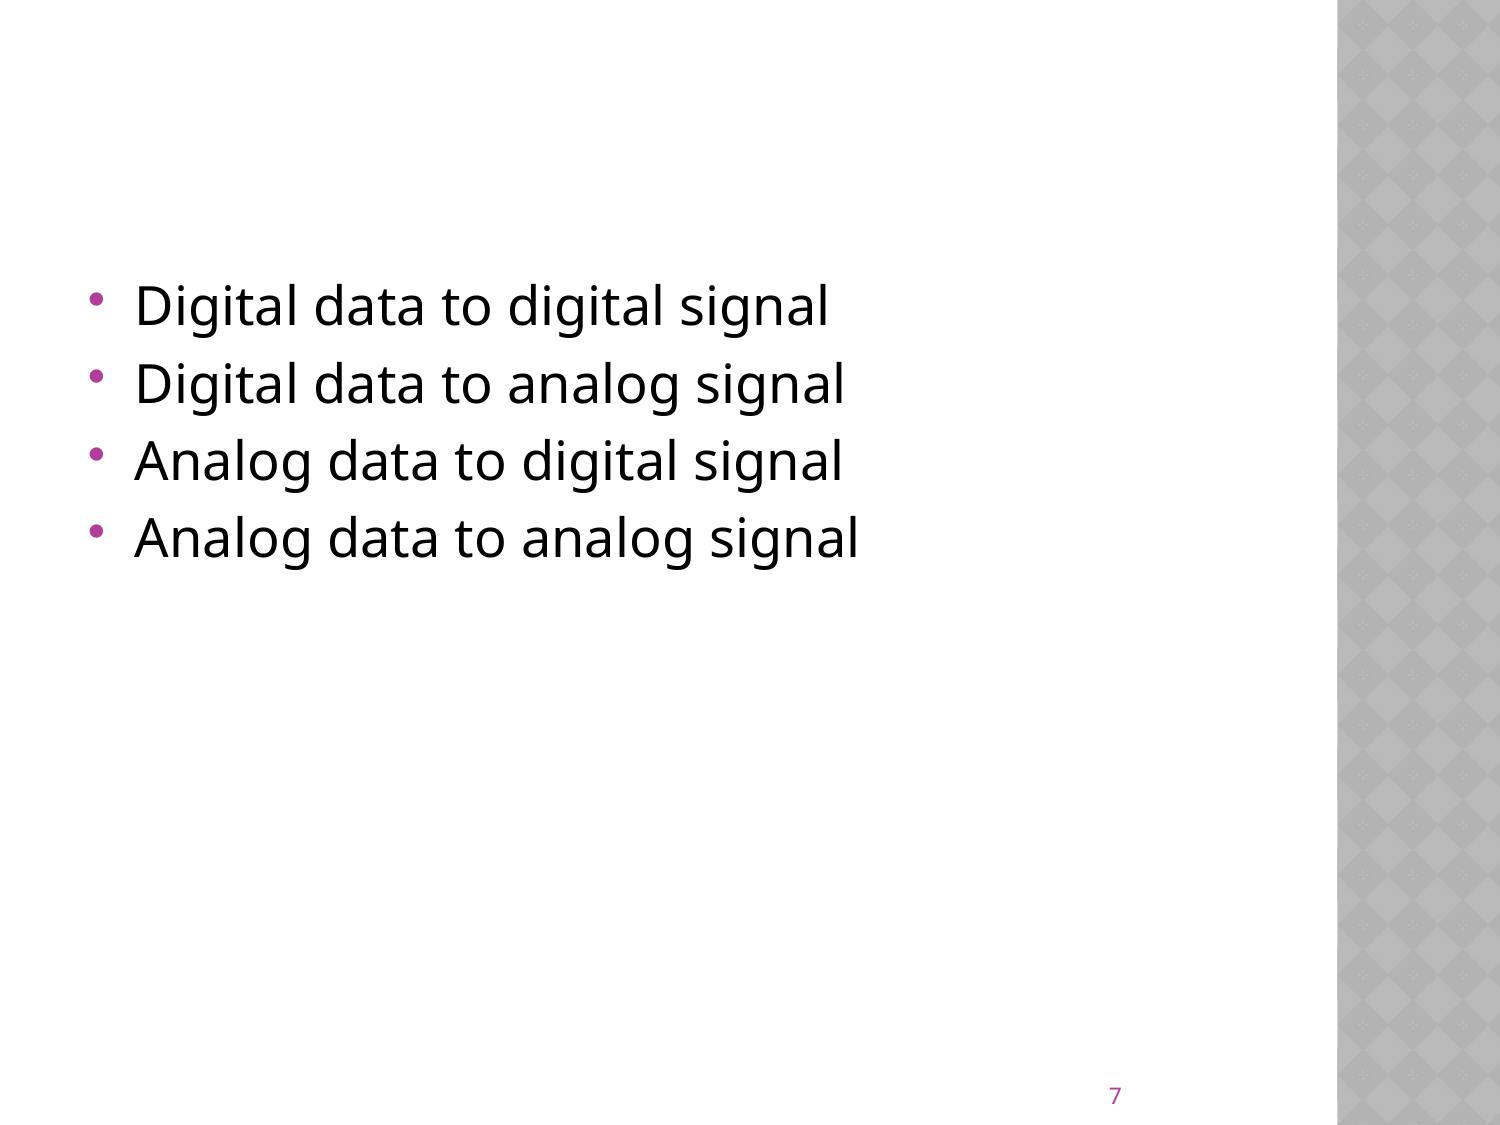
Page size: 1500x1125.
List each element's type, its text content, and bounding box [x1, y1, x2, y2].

list Digital data to digital signal Digital data to analog signal Analog data to digital signal Analog data to analog signal [75, 264, 1263, 1059]
slide_number 7 [1025, 1075, 1122, 1113]
